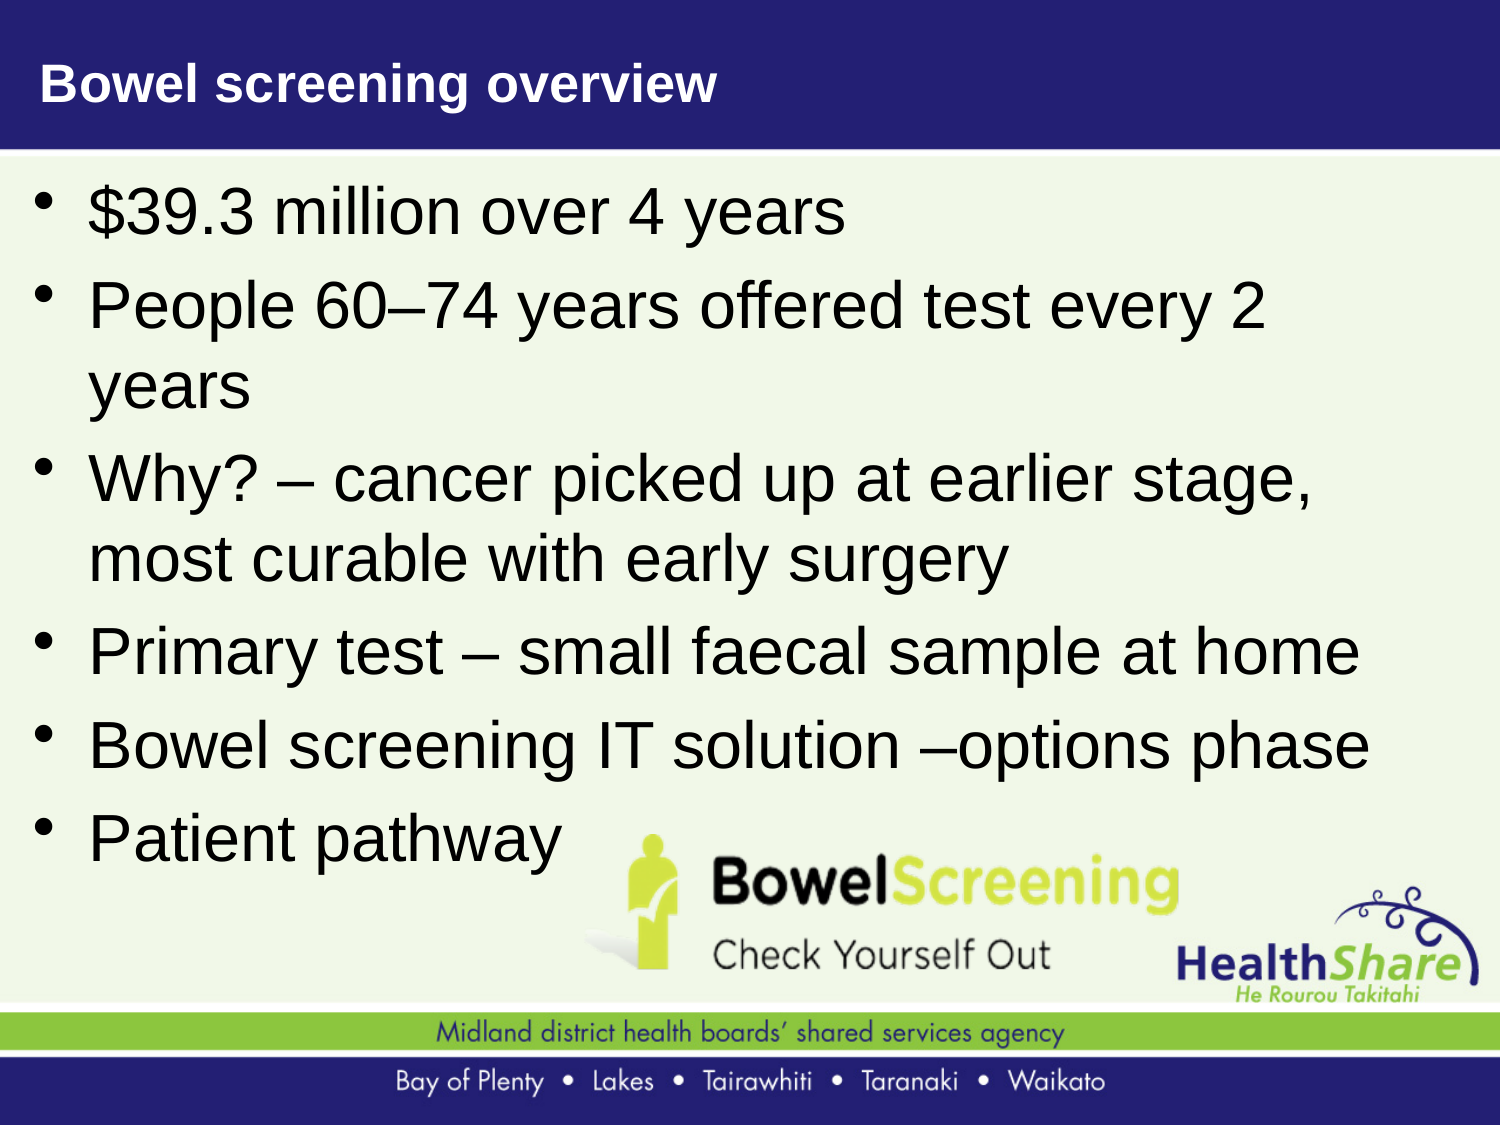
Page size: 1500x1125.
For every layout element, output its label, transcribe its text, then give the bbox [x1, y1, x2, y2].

title Bowel screening overview [24, 24, 1475, 138]
list $39.3 million over 4 years People 60–74 years offered test every 2 years Why? – cancer picked up at earlier stage, most curable with early surgery Primary test – small faecal sample at home Bowel screening IT solution –options phase Patient pathway [17, 160, 1464, 998]
picture [0, 0, 1500, 1125]
